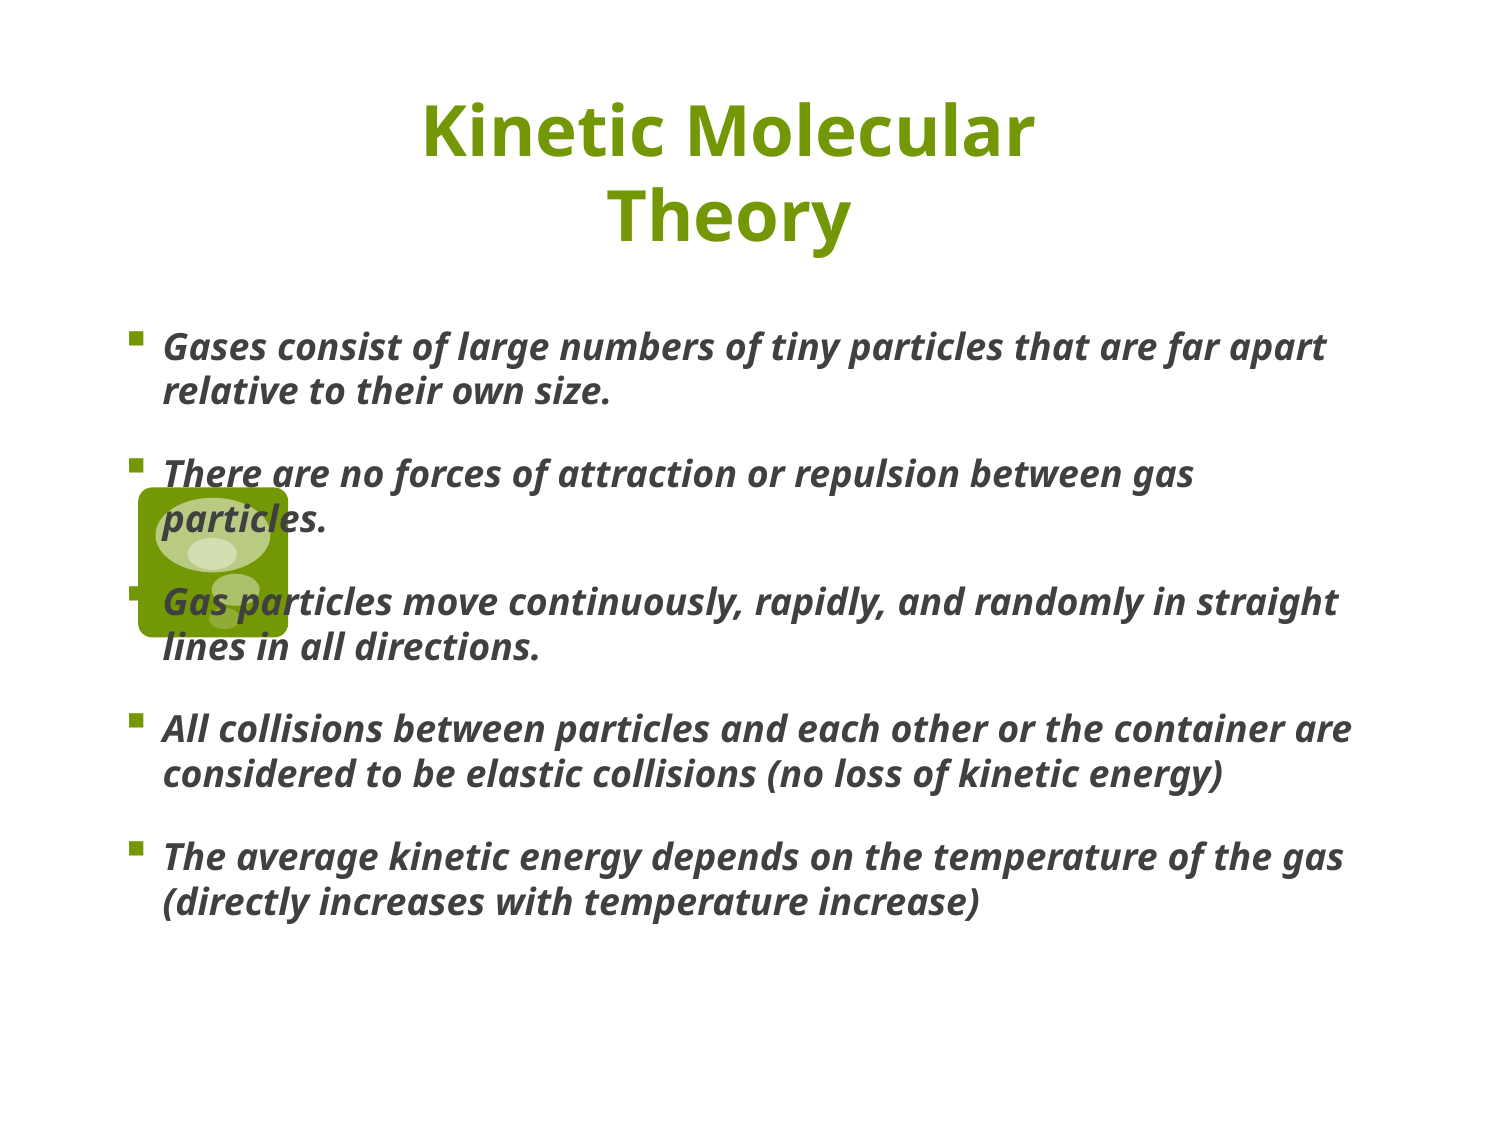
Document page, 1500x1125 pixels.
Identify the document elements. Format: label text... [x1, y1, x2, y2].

title Kinetic Molecular Theory [323, 76, 1135, 264]
list Gases consist of large numbers of tiny particles that are far apart relative to their own size. There are no forces of attraction or repulsion between gas particles. Gas particles move continuously, rapidly, and randomly in straight lines in all directions. All collisions between particles and each other or the container are considered to be elastic collisions (no loss of kinetic energy) The average kinetic energy depends on the temperature of the gas (directly increases with temperature increase) [110, 314, 1374, 1040]
